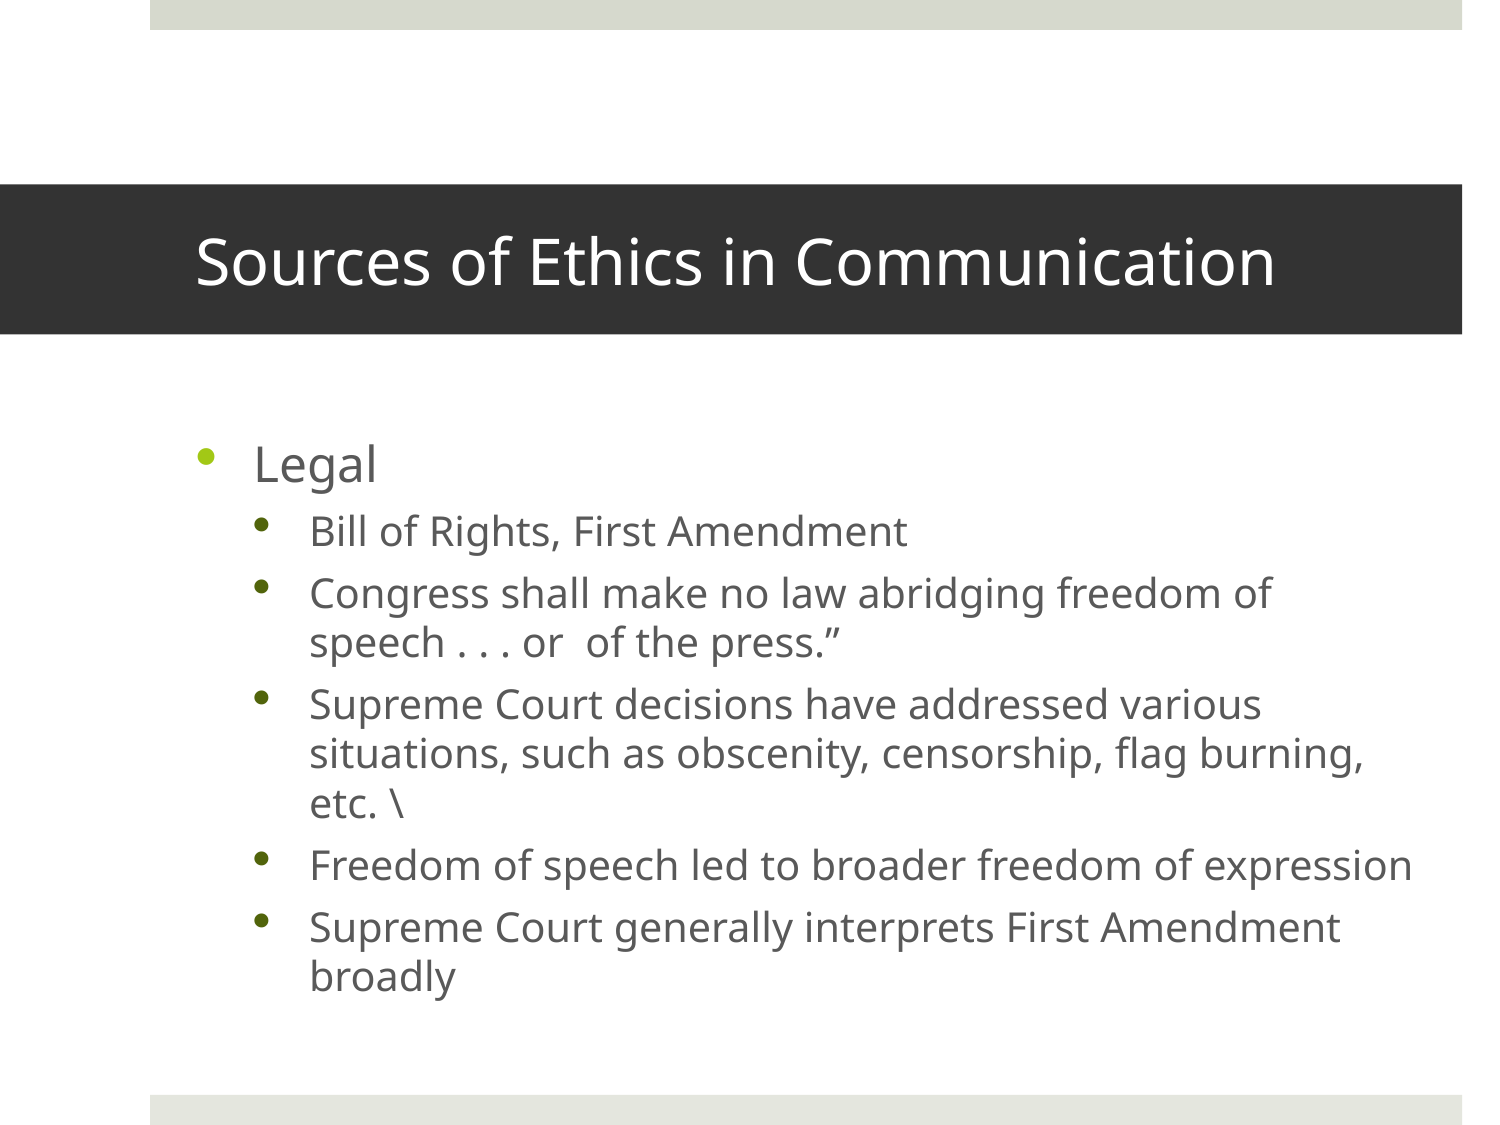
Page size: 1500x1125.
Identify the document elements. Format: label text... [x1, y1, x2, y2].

list Legal Bill of Rights, First Amendment Congress shall make no law abridging freedom of speech . . . or of the press.” Supreme Court decisions have addressed various situations, such as obscenity, censorship, flag burning, etc. \ Freedom of speech led to broader freedom of expression Supreme Court generally interprets First Amendment broadly [182, 425, 1432, 1028]
title Sources of Ethics in Communication [0, 184, 1463, 335]
